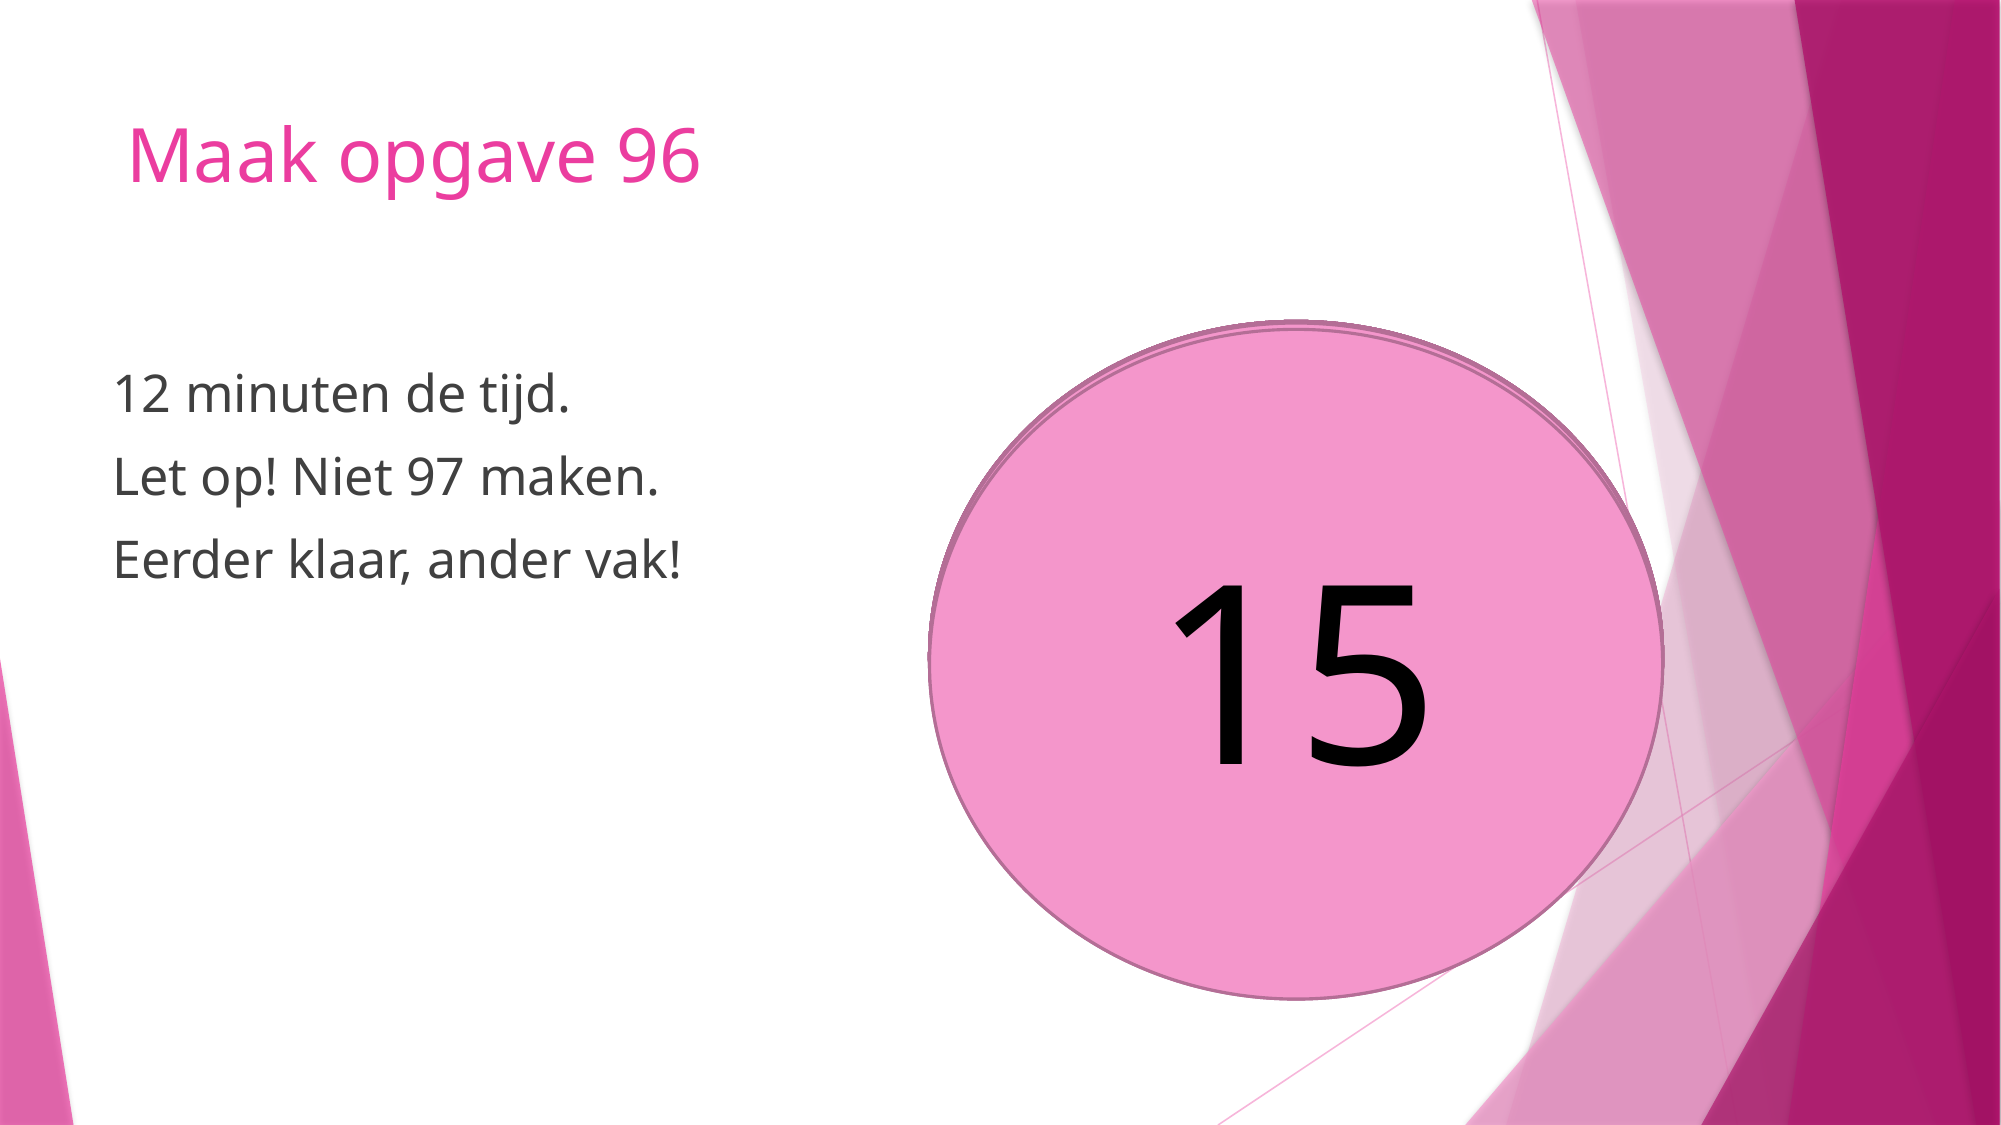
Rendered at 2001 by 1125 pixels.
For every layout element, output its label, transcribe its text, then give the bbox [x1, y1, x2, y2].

text_box 14 [930, 321, 1662, 621]
text_box 15 [927, 327, 1665, 1001]
title Maak opgave 96 [111, 99, 1522, 317]
list 12 minuten de tijd. Let op! Niet 97 maken. Eerder klaar, ander vak! [97, 352, 817, 960]
